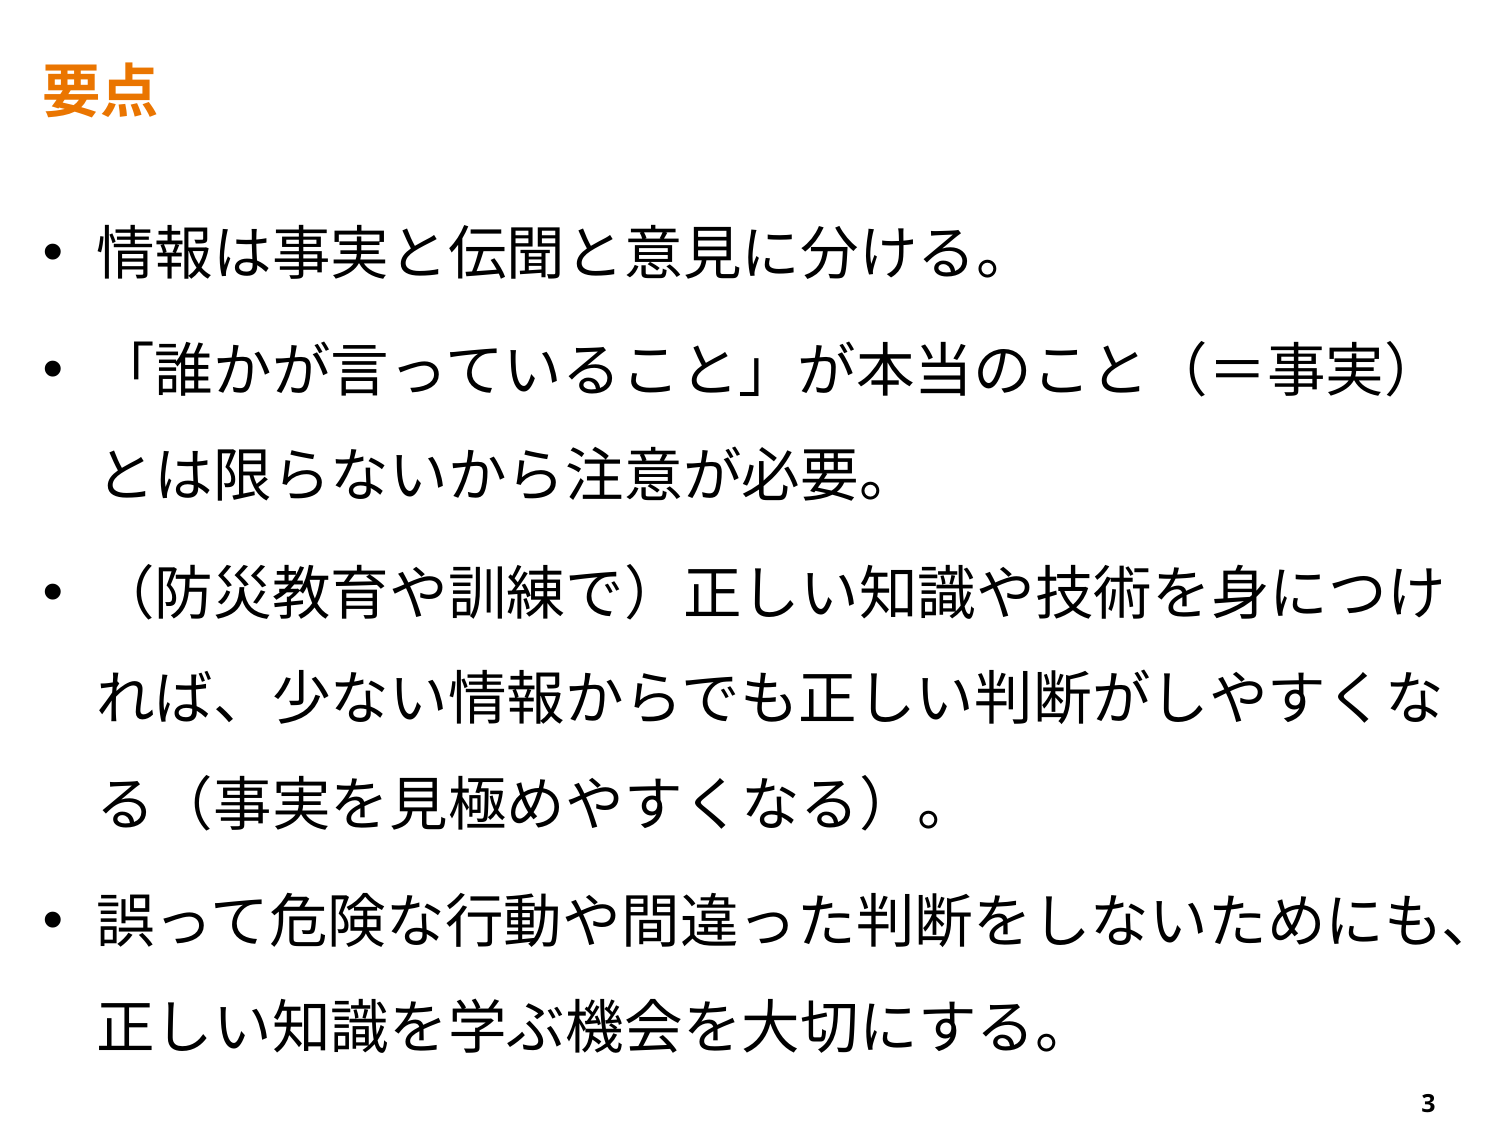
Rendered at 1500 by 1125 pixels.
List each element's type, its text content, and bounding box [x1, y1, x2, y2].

list 情報は事実と伝聞と意見に分ける。 「誰かが言っていること」が本当のこと（＝事実）とは限らないから注意が必要。 （防災教育や訓練で）正しい知識や技術を身につければ、少ない情報からでも正しい判断がしやすくなる（事実を見極めやすくなる）。 誤って危険な行動や間違った判断をしないためにも、正しい知識を学ぶ機会を大切にする。 [27, 172, 1471, 1071]
title 要点 [27, 47, 1386, 131]
slide_number 3 [1364, 1089, 1493, 1120]
